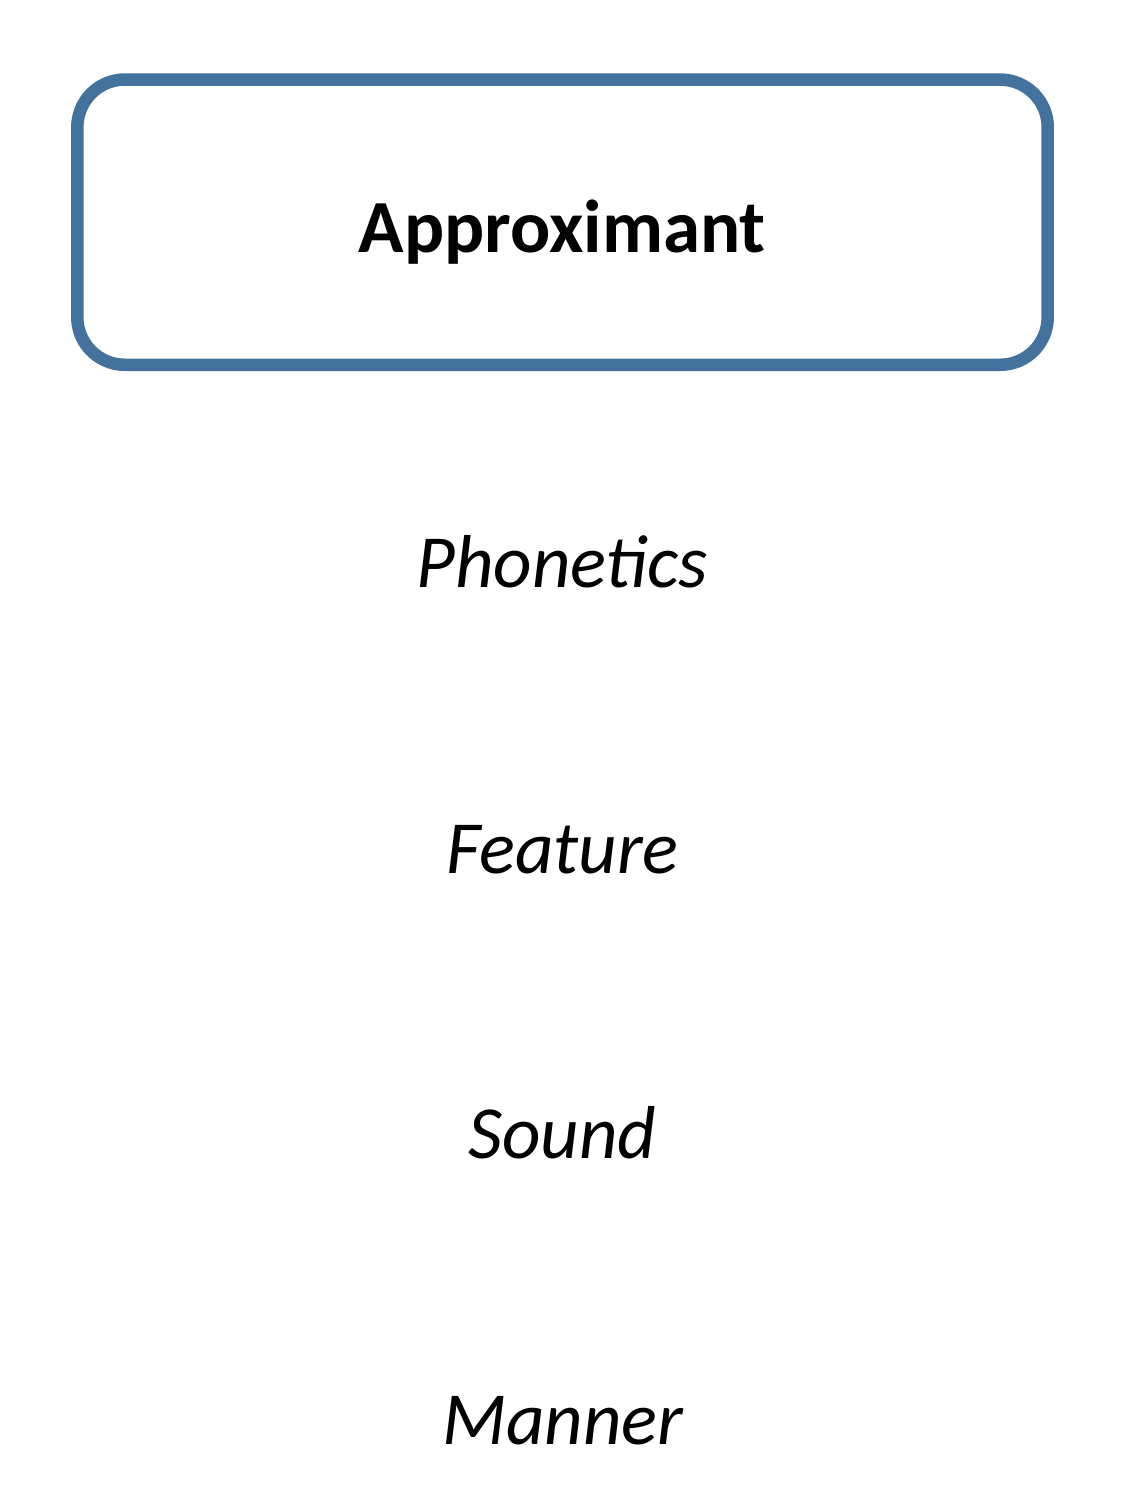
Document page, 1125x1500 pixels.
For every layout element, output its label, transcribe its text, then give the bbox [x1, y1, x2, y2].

list Phonetics Feature Sound Manner [77, 399, 1048, 1352]
text_box Approximant [76, 78, 1049, 366]
